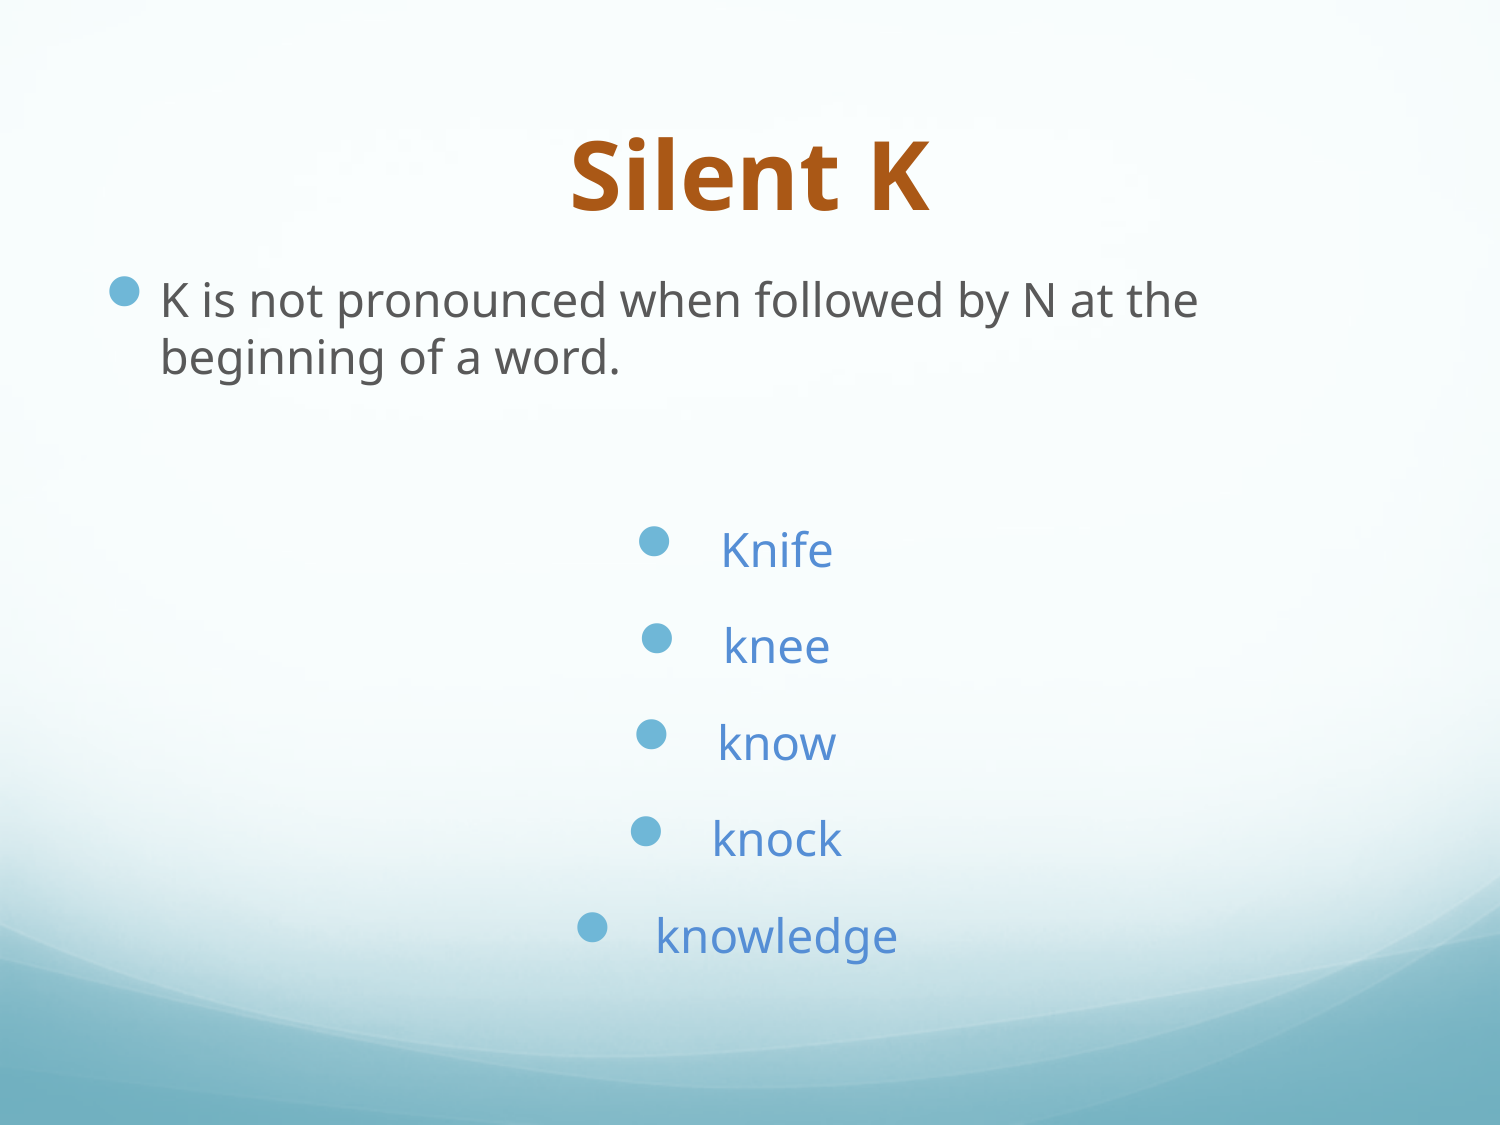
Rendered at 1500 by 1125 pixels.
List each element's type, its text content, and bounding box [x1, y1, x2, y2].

title Silent K [90, 17, 1410, 237]
list K is not pronounced when followed by N at the beginning of a word. Knife knee know knock knowledge [90, 262, 1410, 975]
